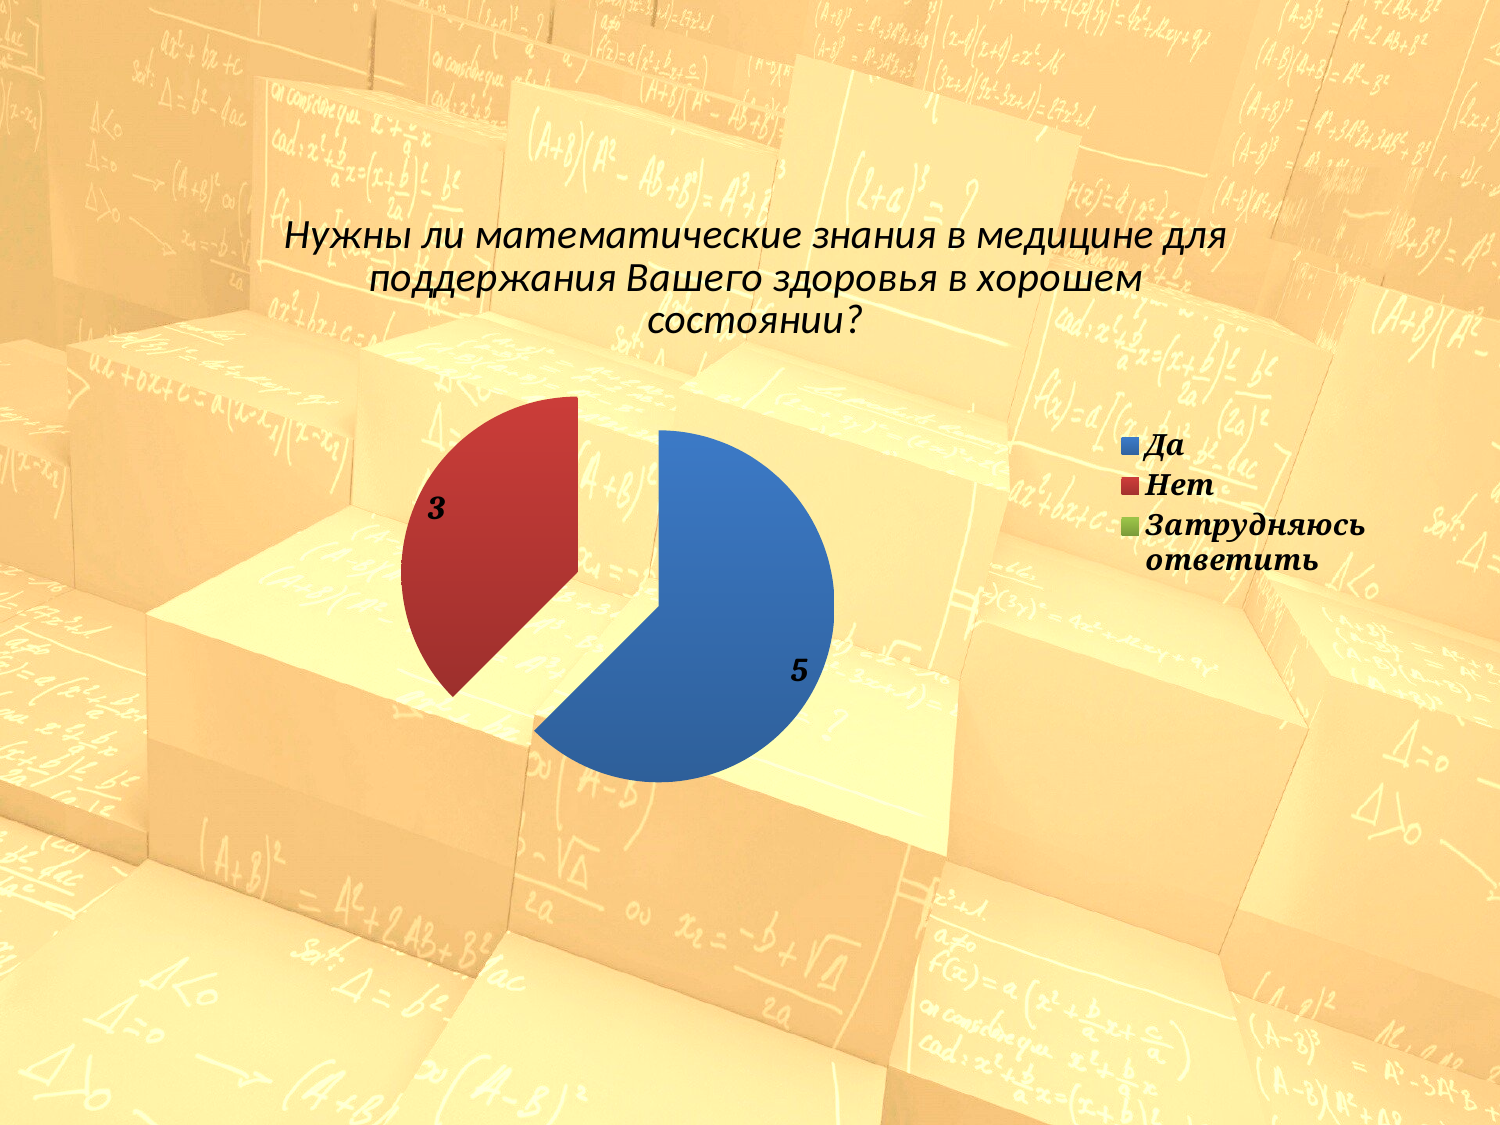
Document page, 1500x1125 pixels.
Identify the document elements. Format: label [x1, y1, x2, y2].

picture [0, 0, 1500, 1125]
chart [123, 184, 1389, 823]
